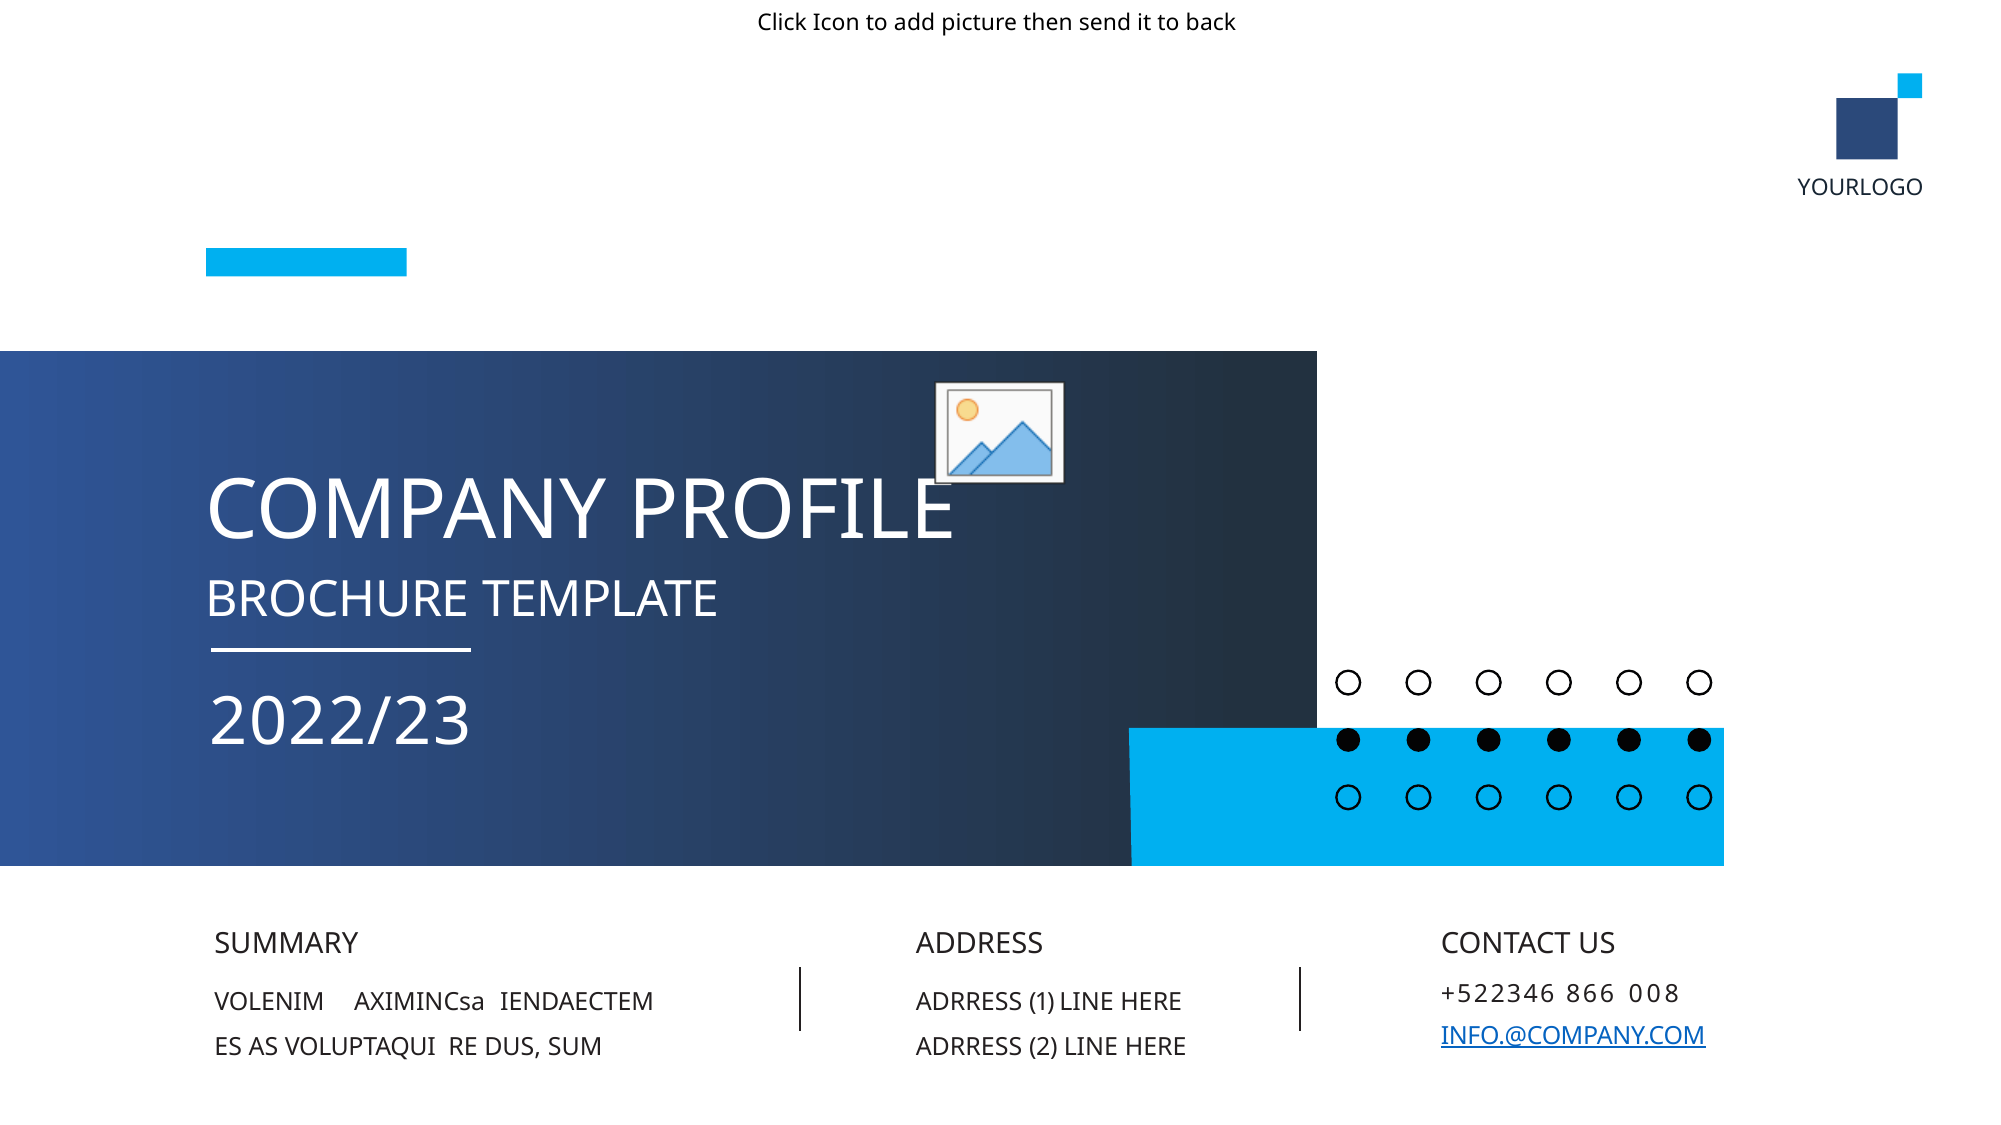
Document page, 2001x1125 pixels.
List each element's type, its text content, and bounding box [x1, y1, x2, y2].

picture [1548, 730, 1569, 750]
text_box CONTACT US +522346 866 008 INFO.@COMPANY.COM [1437, 920, 1787, 1054]
picture [0, 0, 2000, 866]
picture [1619, 730, 1639, 750]
text_box ADDRESS ADRRESS (1) LINE HERE ADRRESS (2) LINE HERE [912, 920, 1234, 1061]
text_box SUMMARY VOLENIM AXIMINCsa IENDAECTEM ES AS VOLUPTAQUI RE DUS, SUM [211, 920, 656, 1061]
